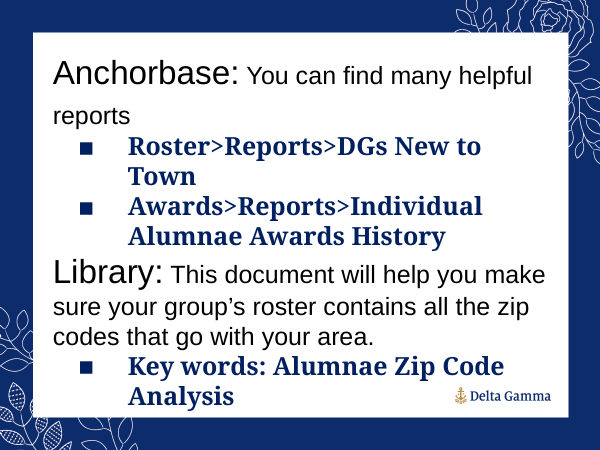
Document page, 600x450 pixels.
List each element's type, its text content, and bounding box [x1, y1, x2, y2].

text_box Anchorbase: You can find many helpful reports Roster>Reports>DGs New to Town Awards>Reports>Individual Alumnae Awards History Library: This document will help you make sure your group’s roster contains all the zip codes that go with your area. Key words: Alumnae Zip Code Analysis [37, 35, 563, 426]
picture [0, 0, 600, 450]
